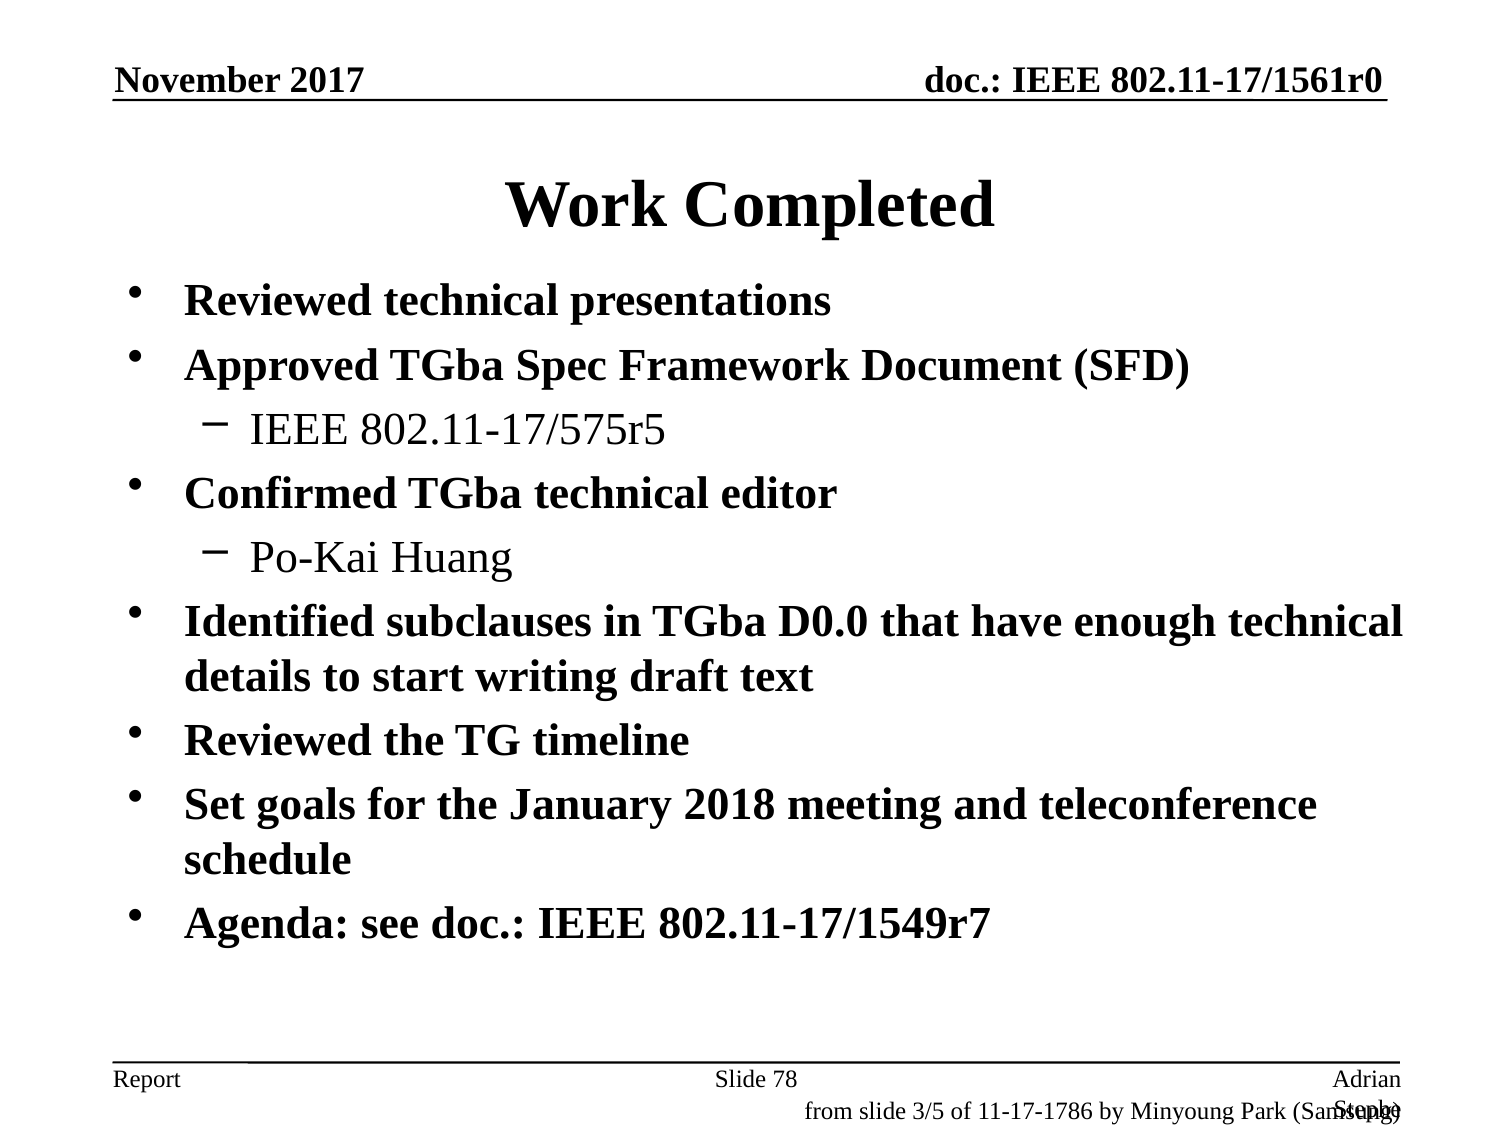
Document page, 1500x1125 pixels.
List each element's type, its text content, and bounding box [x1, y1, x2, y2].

title Work Completed [112, 112, 1388, 262]
list Reviewed technical presentations Approved TGba Spec Framework Document (SFD) IEEE 802.11-17/575r5 Confirmed TGba technical editor Po-Kai Huang Identified subclauses in TGba D0.0 that have enough technical details to start writing draft text Reviewed the TG timeline Set goals for the January 2018 meeting and teleconference schedule Agenda: see doc.: IEEE 802.11-17/1549r7 [112, 262, 1488, 1063]
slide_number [114, 54, 374, 101]
footer Adrian Stephens, Intel Corporation [1324, 1061, 1402, 1087]
text_box from slide 3/5 of 11-17-1786 by Minyoung Park (Samsung) [343, 1087, 1417, 1125]
slide_number Slide 78 [711, 1061, 801, 1093]
